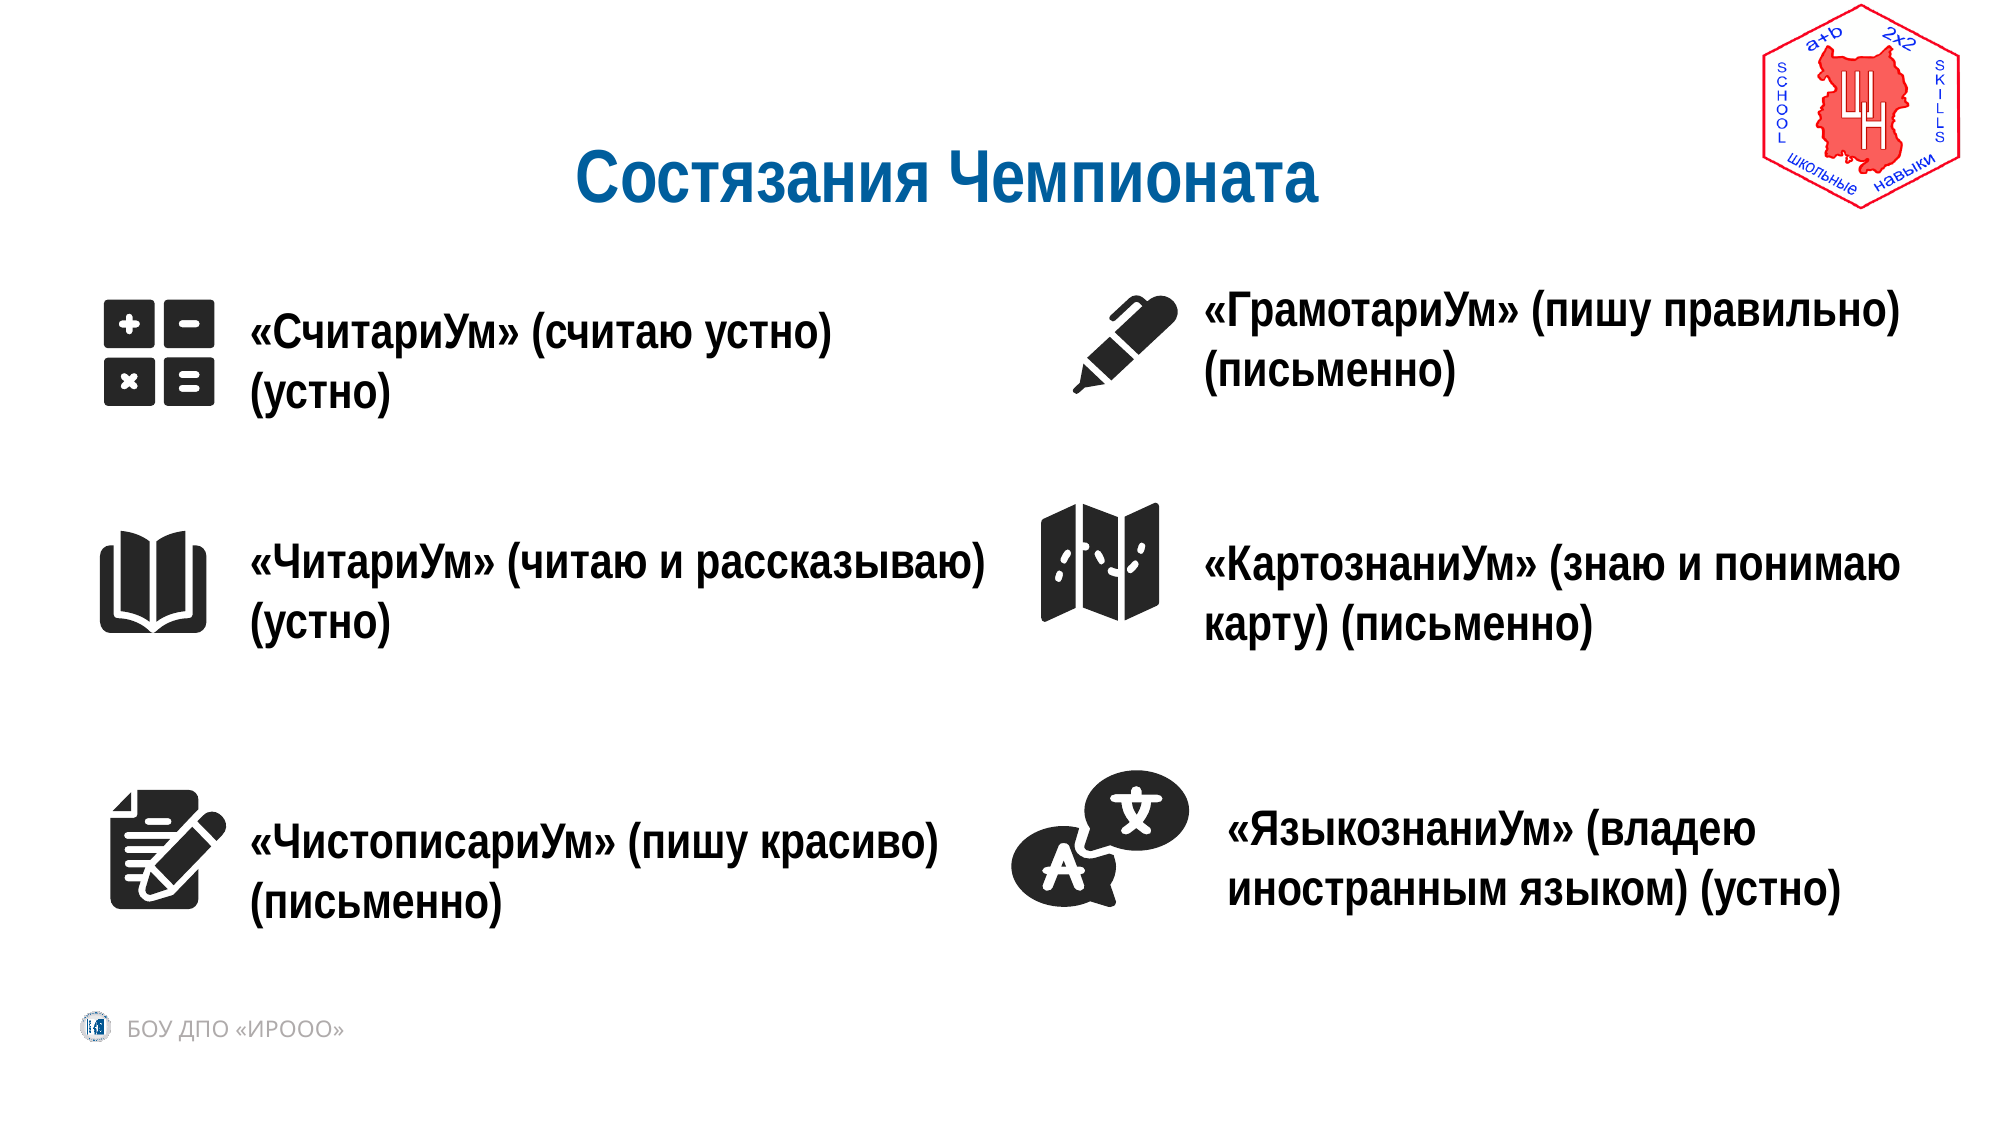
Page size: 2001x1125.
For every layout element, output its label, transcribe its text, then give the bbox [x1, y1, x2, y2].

text_box «СчитариУм» (считаю устно) (устно) [235, 291, 872, 426]
text_box «ЧистописариУм» (пишу красиво) (письменно) [235, 801, 983, 936]
text_box Состязания Чемпионата [84, 130, 1810, 246]
text_box «ЯзыкознаниУм» (владею иностранным языком) (устно) [1212, 787, 1969, 923]
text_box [99, 530, 207, 633]
text_box «КартознаниУм» (знаю и понимаю карту) (письменно) [1189, 523, 1969, 658]
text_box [1071, 295, 1185, 394]
picture [1722, 0, 2000, 232]
picture [80, 1011, 111, 1042]
text_box «ГрамотариУм» (пишу правильно) (письменно) [1189, 269, 1969, 405]
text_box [1041, 502, 1160, 622]
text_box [110, 789, 232, 910]
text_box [103, 299, 215, 406]
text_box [1011, 770, 1190, 908]
text_box «ЧитариУм» (читаю и рассказываю) (устно) [235, 521, 1012, 656]
